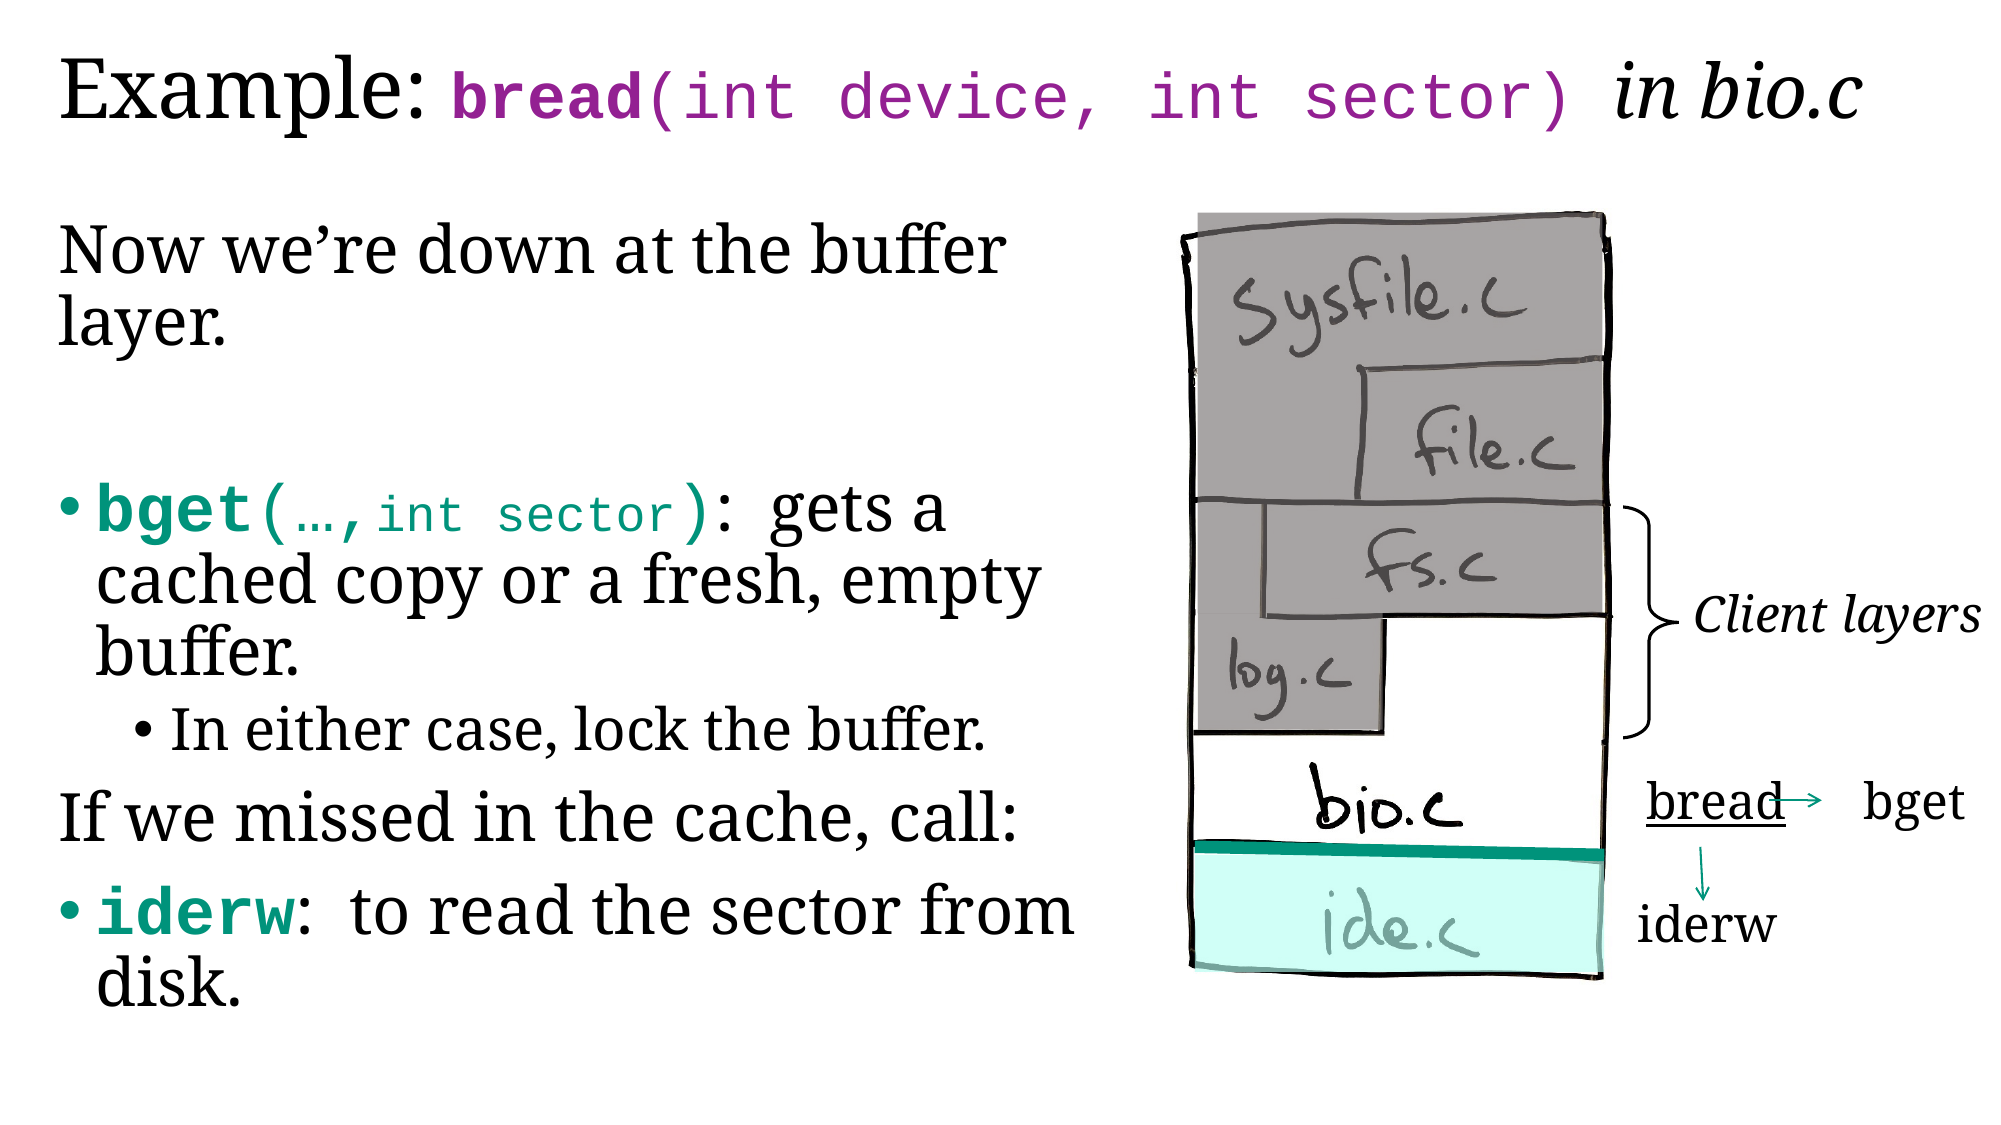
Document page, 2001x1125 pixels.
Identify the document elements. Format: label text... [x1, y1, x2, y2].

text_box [1194, 846, 1605, 855]
list Now we’re down at the buffer layer. bget(…,int sector): gets a cached copy or a fresh, empty buffer. In either case, lock the buffer. If we missed in the cache, call: iderw: to read the sector from disk. [43, 208, 1117, 1101]
text_box Client layers [1678, 575, 2000, 651]
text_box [1700, 846, 1704, 902]
picture [1176, 208, 1623, 985]
text_box iderw [1623, 885, 1983, 960]
title Example: bread(int device, int sector) in bio.c [43, 25, 1953, 158]
text_box [1623, 506, 1678, 739]
text_box bread bget [1631, 762, 2000, 838]
